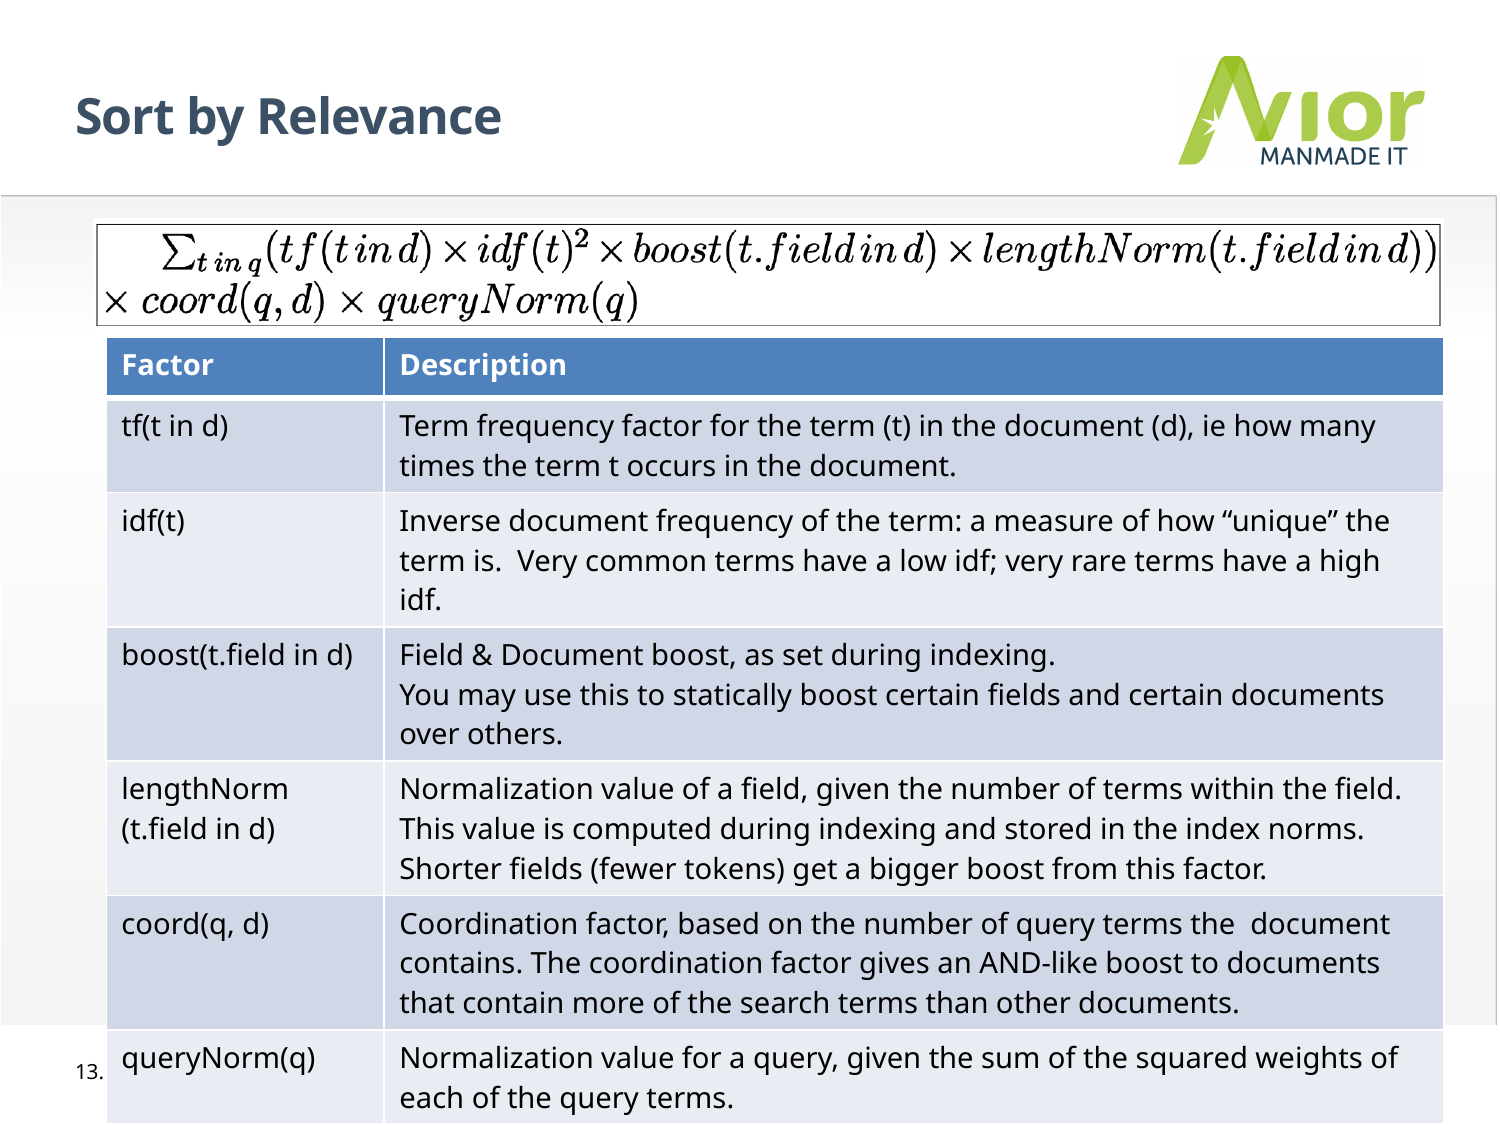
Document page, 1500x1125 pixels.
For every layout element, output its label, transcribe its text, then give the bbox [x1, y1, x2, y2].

table_cell idf(t) [107, 493, 383, 626]
table_cell tf(t in d) [107, 401, 383, 492]
table_cell lengthNorm (t.field in d) [107, 762, 383, 895]
table_cell Normalization value for a query, given the sum of the squared weights of each of the query terms. [385, 1031, 1443, 1123]
slide_number maj 2012 [75, 1042, 106, 1103]
picture [1, 194, 1499, 1025]
table_cell Normalization value of a field, given the number of terms within the field. This value is computed during indexing and stored in the index norms. Shorter fields (fewer tokens) get a bigger boost from this factor. [385, 762, 1443, 895]
table_cell Coordination factor, based on the number of query terms the document contains. The coordination factor gives an AND-like boost to documents that contain more of the search terms than other documents. [385, 896, 1443, 1029]
table_cell boost(t.field in d) [107, 628, 383, 760]
picture [1178, 56, 1425, 165]
table_header Description [385, 338, 1443, 395]
table_cell Field & Document boost, as set during indexing. You may use this to statically boost certain fields and certain documents over others. [385, 628, 1443, 760]
table_cell coord(q, d) [107, 896, 383, 1029]
table_cell Inverse document frequency of the term: a measure of how “unique” the term is. Very common terms have a low idf; very rare terms have a high idf. [385, 493, 1443, 626]
table_header Factor [107, 338, 383, 395]
title Sort by Relevance [75, 45, 1142, 184]
table_cell queryNorm(q) [107, 1031, 383, 1123]
table_cell Term frequency factor for the term (t) in the document (d), ie how many times the term t occurs in the document. [385, 401, 1443, 492]
